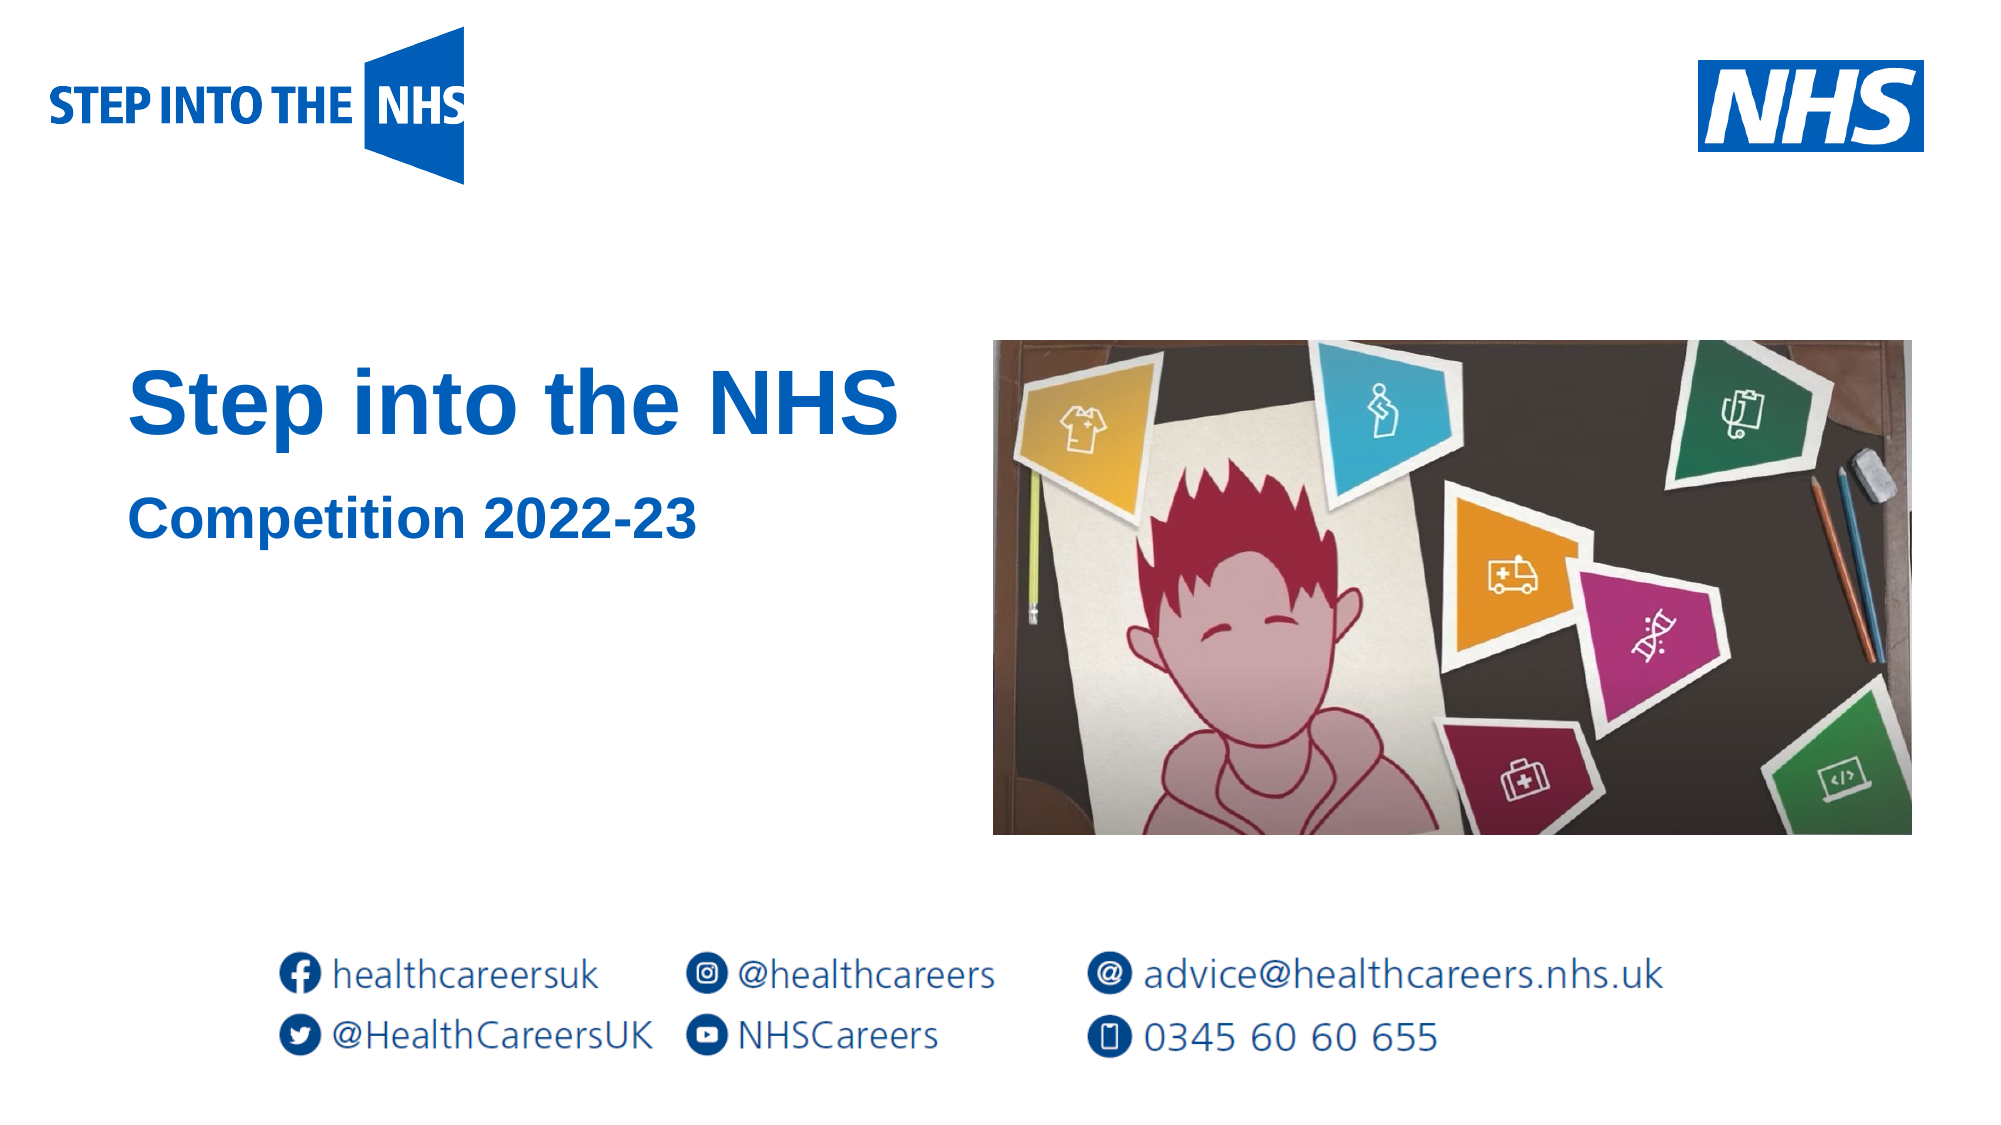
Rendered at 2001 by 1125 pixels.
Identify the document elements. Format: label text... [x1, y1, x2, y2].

picture [249, 946, 1030, 1069]
picture [1697, 60, 1924, 152]
picture [1066, 946, 1681, 1071]
picture [50, 26, 464, 185]
list Step into the NHS Competition 2022-23 [112, 235, 1912, 835]
picture [993, 340, 1912, 835]
